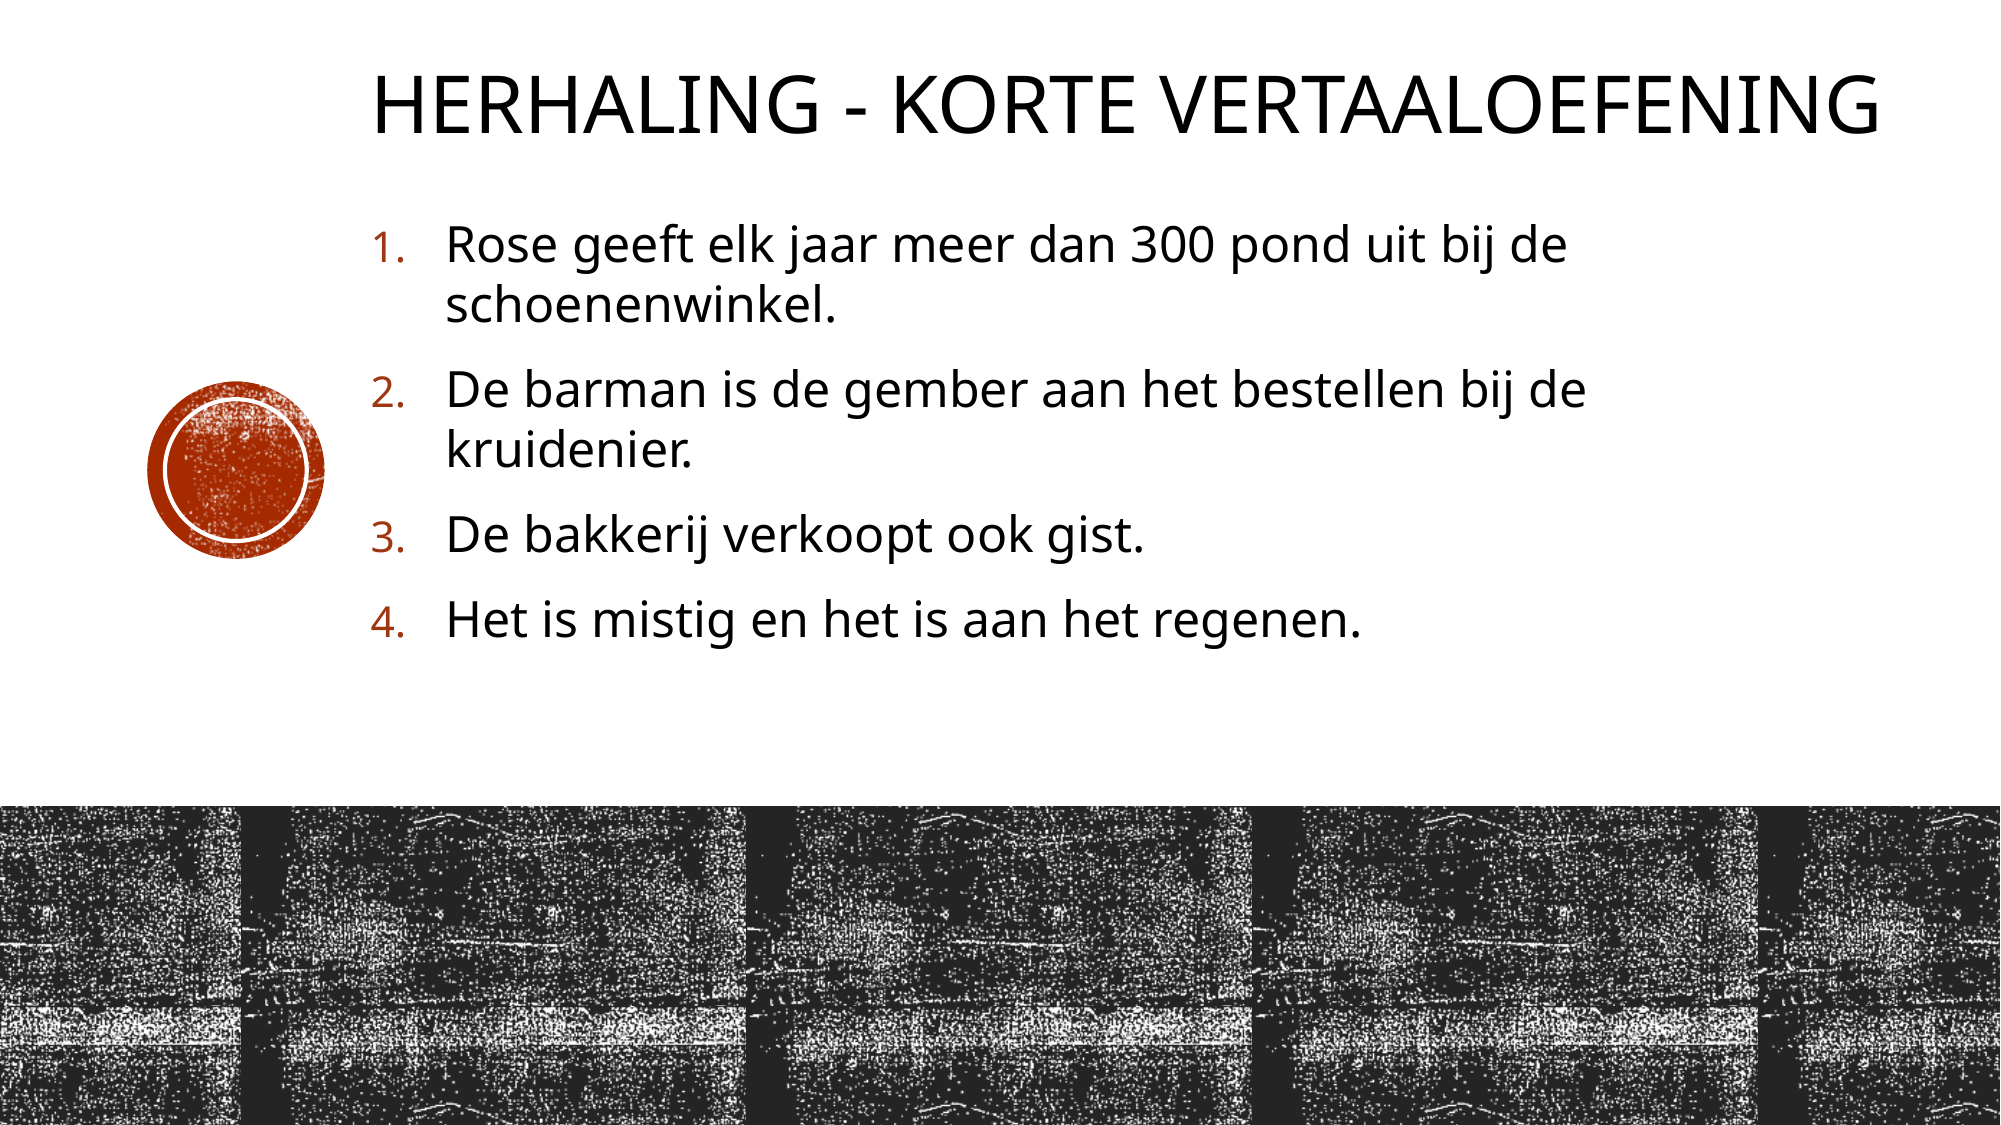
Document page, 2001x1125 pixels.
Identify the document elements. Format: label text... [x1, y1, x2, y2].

list Rose geeft elk jaar meer dan 300 pond uit bij de schoenenwinkel. De barman is de gember aan het bestellen bij de kruidenier. De bakkerij verkoopt ook gist. Het is mistig en het is aan het regenen. [355, 204, 1841, 733]
title Herhaling - Korte vertaaloefening [355, 56, 1927, 166]
